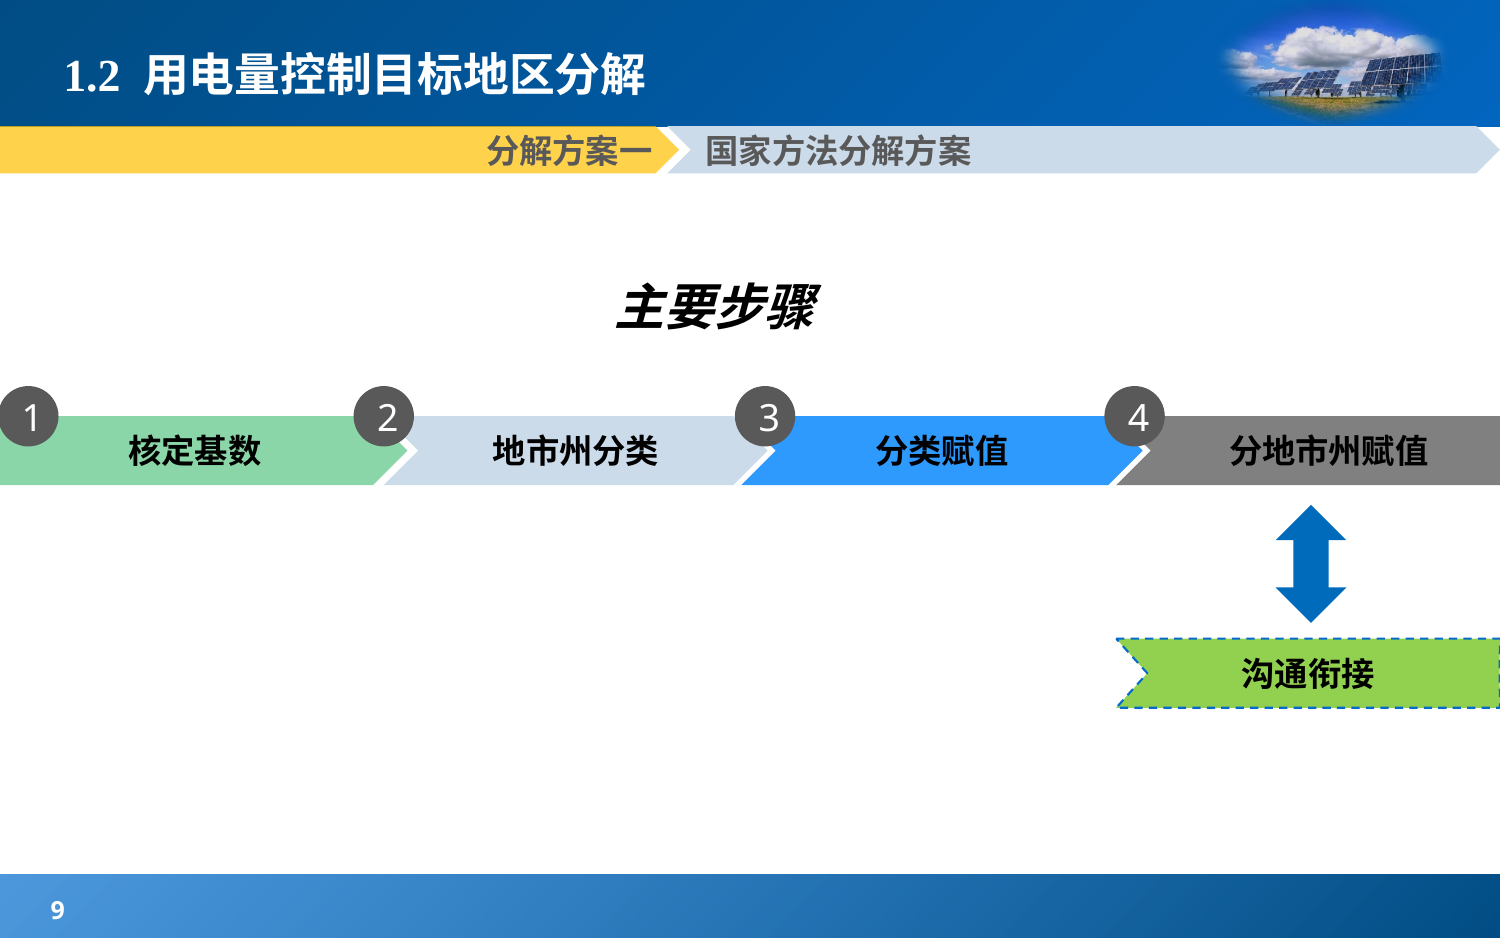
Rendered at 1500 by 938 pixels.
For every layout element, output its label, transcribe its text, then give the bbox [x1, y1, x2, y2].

picture [1233, 6, 1433, 113]
text_box 分解方案一 [0, 124, 682, 176]
text_box 分地市州赋值 [1116, 416, 1500, 486]
text_box 国家方法分解方案 [667, 126, 1500, 174]
text_box 2 [351, 383, 417, 449]
text_box 核定基数 [0, 414, 410, 488]
text_box 分类赋值 [741, 416, 1143, 486]
text_box 主要步骤 [542, 267, 887, 343]
title 1.2 用电量控制目标地区分解 [48, 19, 1005, 127]
text_box 4 [1102, 383, 1167, 449]
text_box 地市州分类 [383, 416, 768, 486]
text_box 沟通衔接 [1116, 638, 1500, 708]
text_box 3 [732, 383, 798, 449]
text_box 1 [0, 383, 61, 449]
text_box [1273, 502, 1349, 626]
